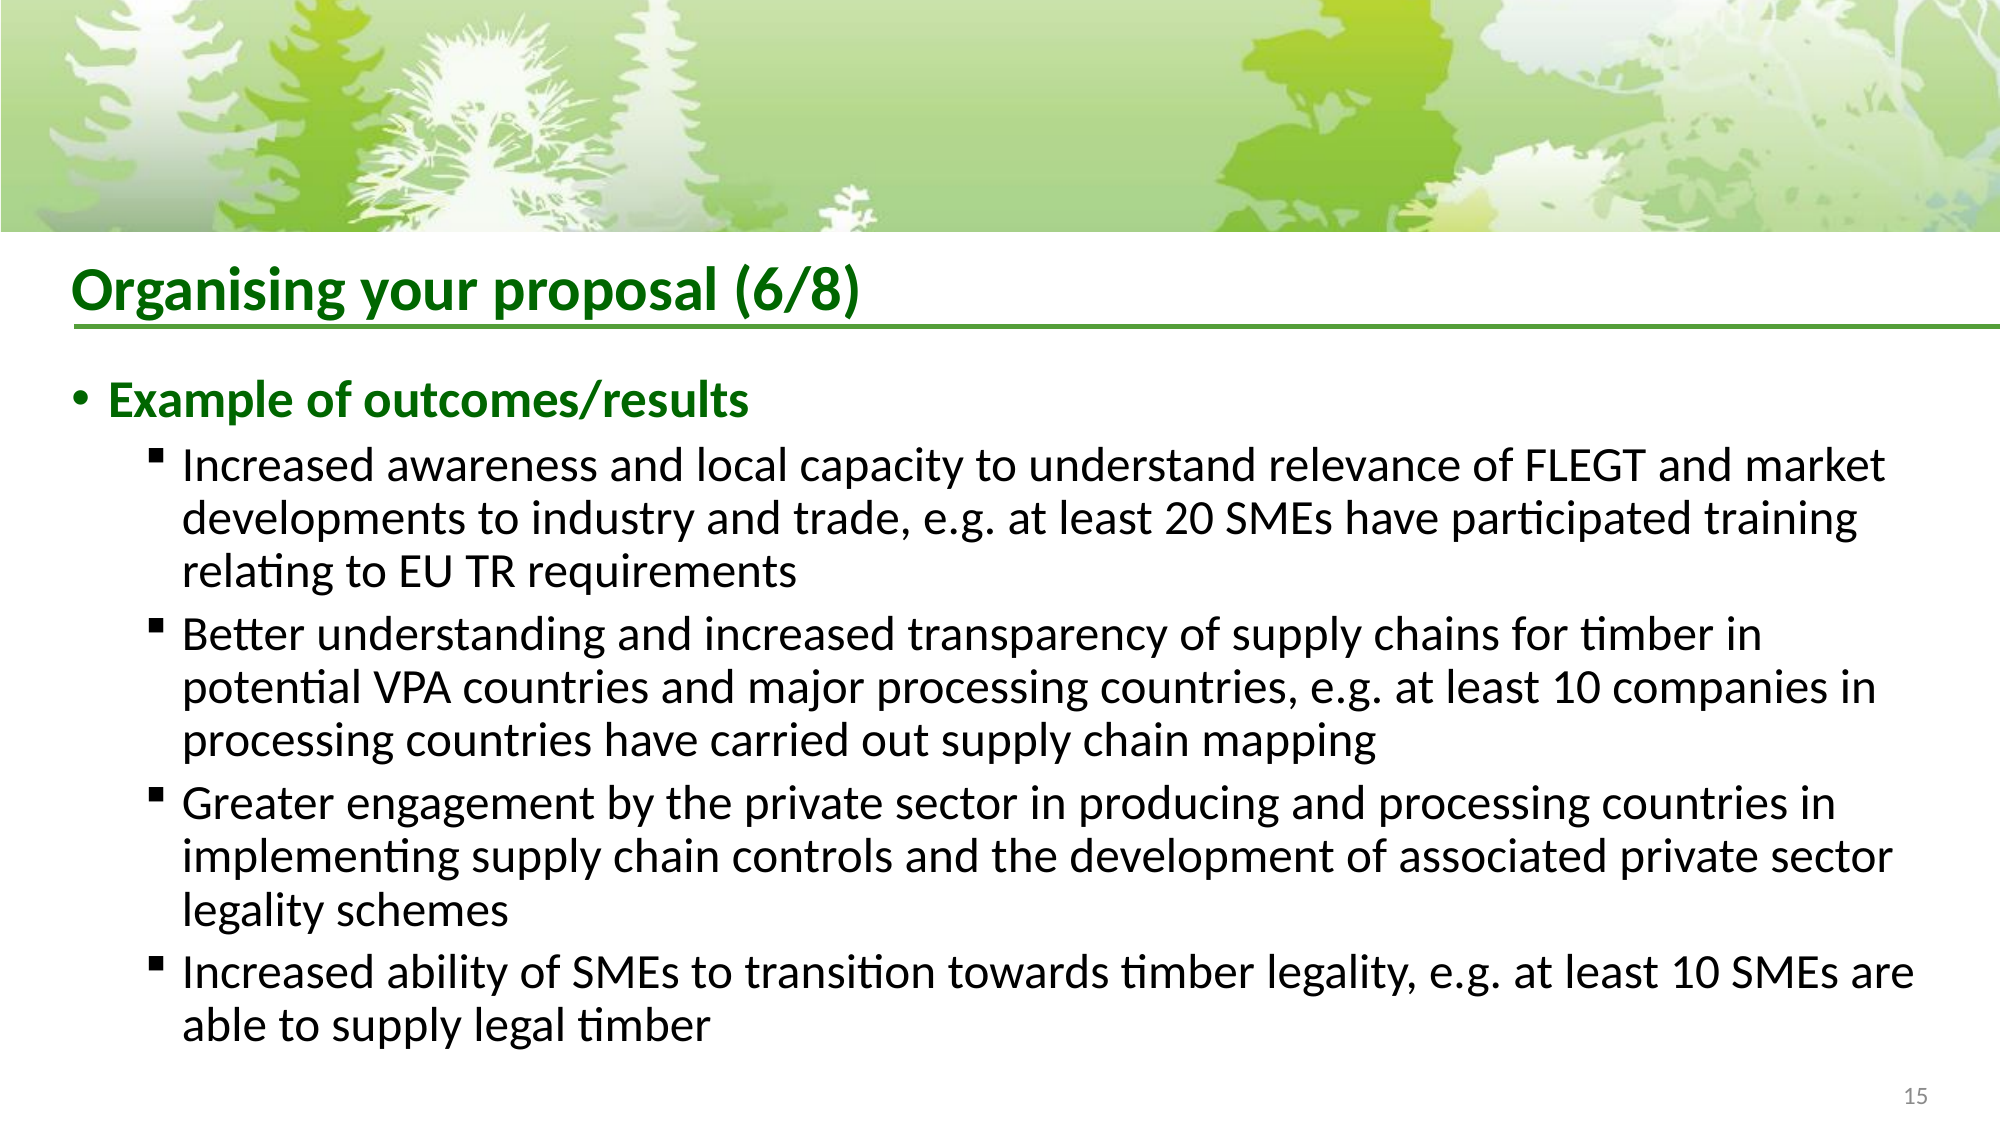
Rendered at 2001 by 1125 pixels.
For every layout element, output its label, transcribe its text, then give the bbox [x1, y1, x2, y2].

picture [0, 0, 2000, 232]
title Organising your proposal (6/8) [56, 181, 1782, 364]
slide_number 15 [1493, 1065, 1944, 1125]
list Example of outcomes/results Increased awareness and local capacity to understand relevance of FLEGT and market developments to industry and trade, e.g. at least 20 SMEs have participated training relating to EU TR requirements Better understanding and increased transparency of supply chains for timber in potential VPA countries and major processing countries, e.g. at least 10 companies in processing countries have carried out supply chain mapping Greater engagement by the private sector in producing and processing countries in implementing supply chain controls and the development of associated private sector legality schemes Increased ability of SMEs to transition towards timber legality, e.g. at least 10 SMEs are able to supply legal timber [56, 364, 1944, 1066]
